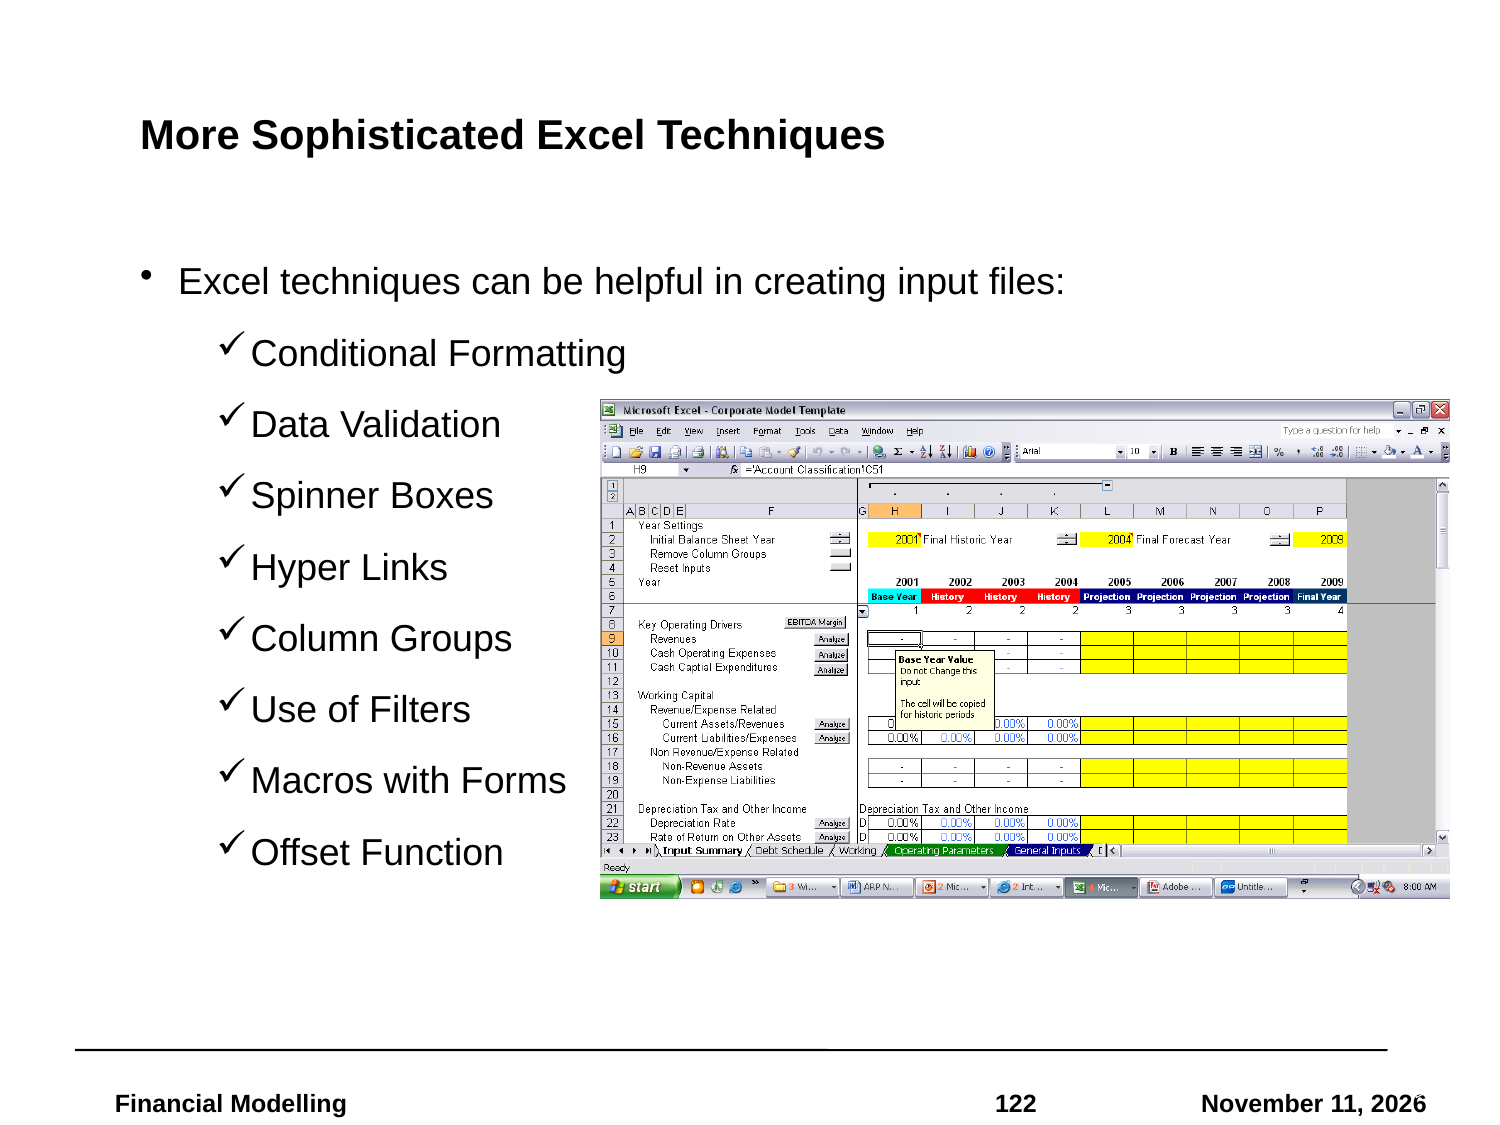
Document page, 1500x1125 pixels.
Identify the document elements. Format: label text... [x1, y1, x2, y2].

title More Sophisticated Excel Techniques [124, 99, 1413, 226]
list Excel techniques can be helpful in creating input files: Conditional Formatting Data Validation Spinner Boxes Hyper Links Column Groups Use of Filters Macros with Forms Offset Function [124, 249, 1413, 1001]
picture [599, 399, 1451, 899]
